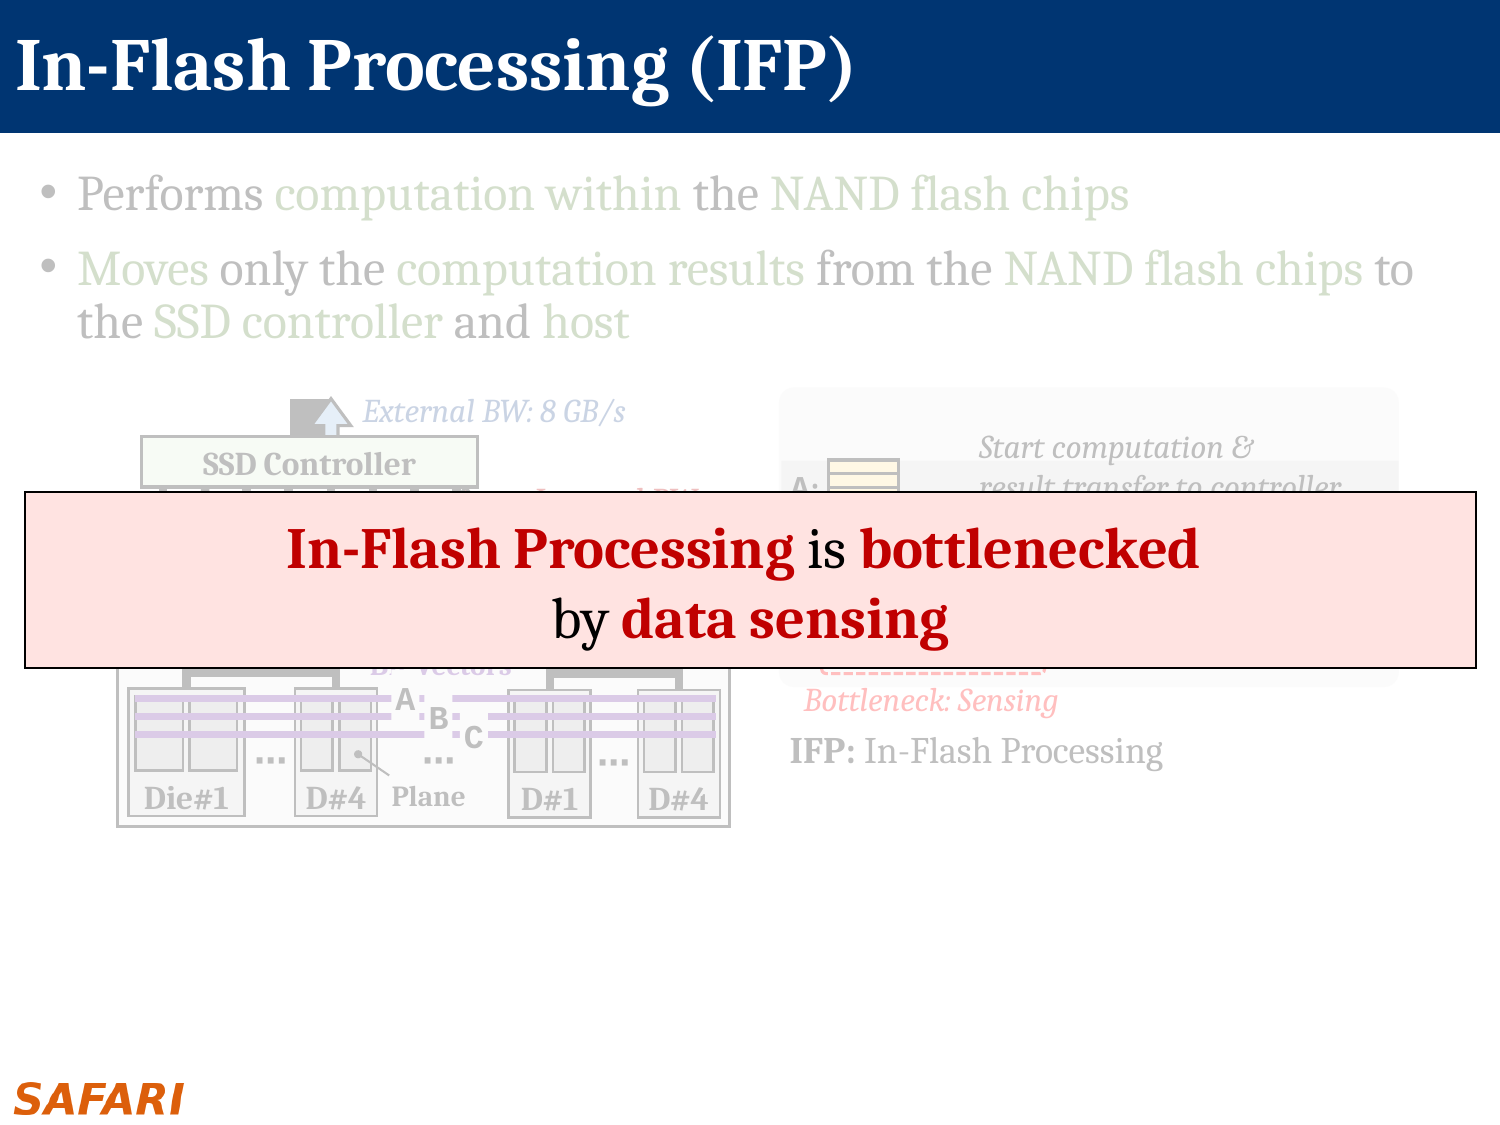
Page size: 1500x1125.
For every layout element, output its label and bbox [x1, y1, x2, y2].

picture [12, 1073, 190, 1125]
title [0, 0, 1500, 133]
text_box [24, 159, 1500, 1025]
